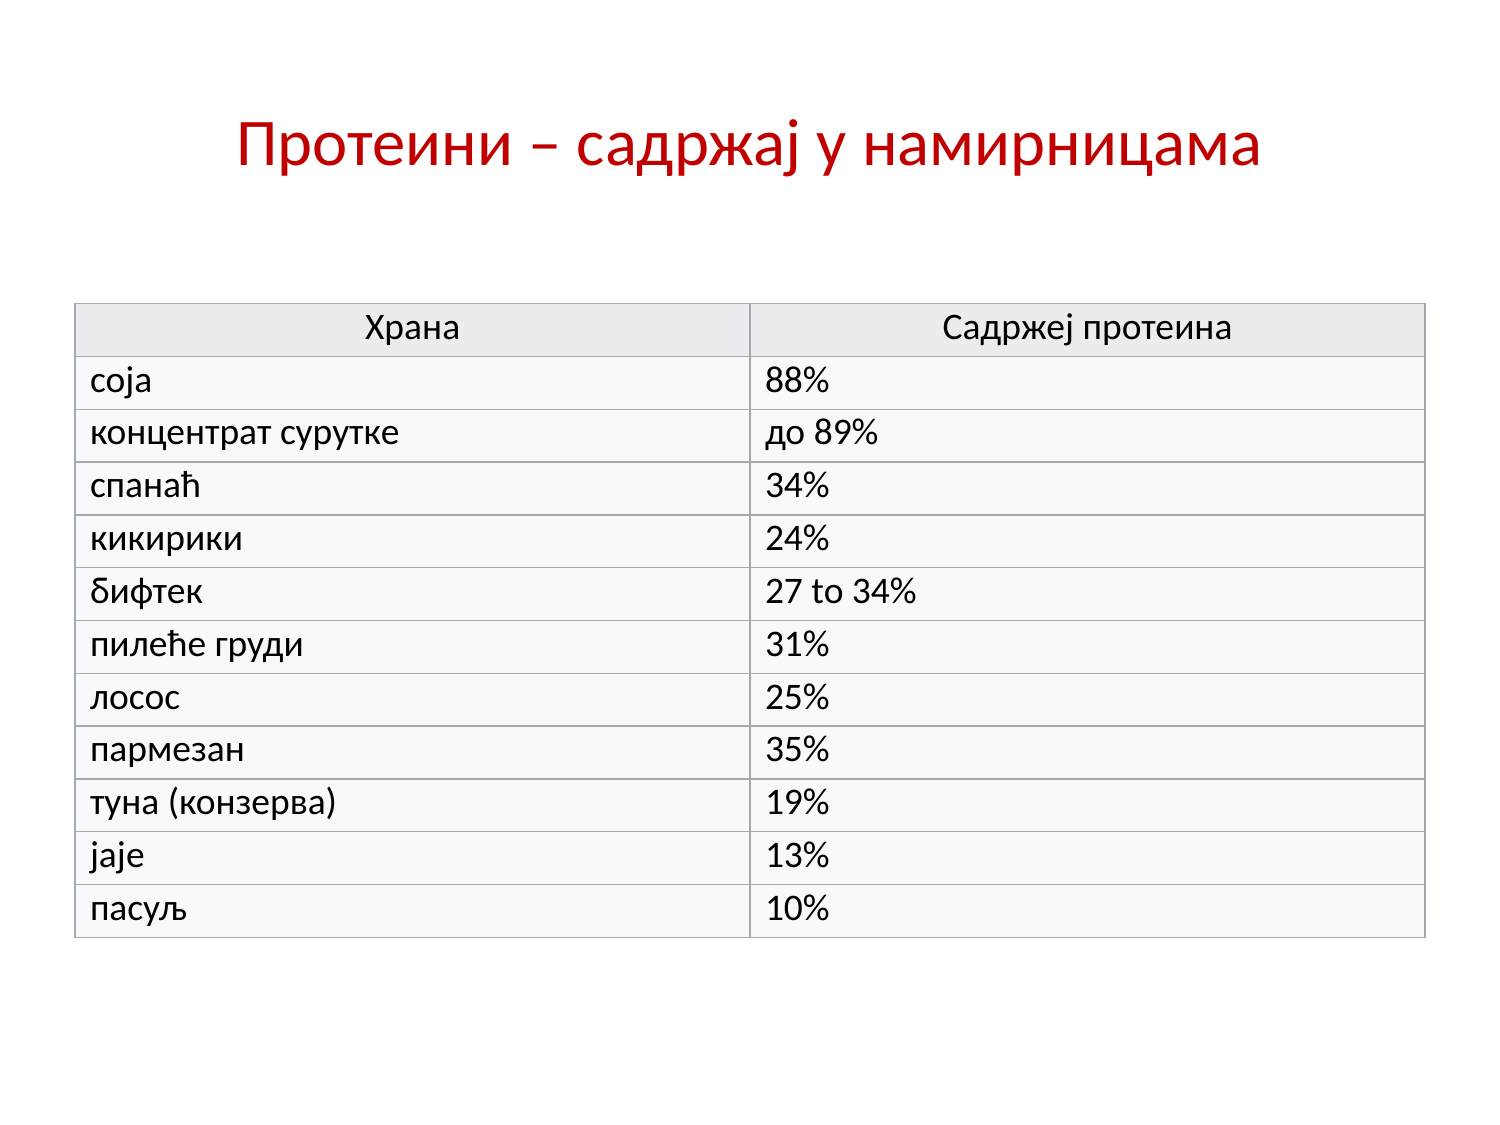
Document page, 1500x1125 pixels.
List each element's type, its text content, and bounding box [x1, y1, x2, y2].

table_header Храна [76, 304, 749, 356]
table_cell концентрат сурутке [76, 410, 749, 461]
table_cell кикирики [76, 516, 749, 567]
table_cell до 89% [751, 410, 1424, 461]
table_cell пармезан [76, 727, 749, 778]
table_cell 27 to 34% [751, 568, 1424, 620]
table_cell бифтек [76, 568, 749, 620]
table_cell 24% [751, 516, 1424, 567]
table_cell јаје [76, 832, 749, 884]
table_cell 13% [751, 832, 1424, 884]
table_cell 34% [751, 463, 1424, 514]
table_cell 10% [751, 885, 1424, 937]
table_header Садржеј протеина [751, 304, 1424, 356]
table_cell пасуљ [76, 885, 749, 937]
table_cell 88% [751, 357, 1424, 409]
table_cell соја [76, 357, 749, 409]
table_cell пилеће груди [76, 621, 749, 673]
table_cell 35% [751, 727, 1424, 778]
table_cell спанаћ [76, 463, 749, 514]
table_cell 19% [751, 780, 1424, 831]
table_cell лосос [76, 674, 749, 725]
table_cell туна (конзерва) [76, 780, 749, 831]
table_cell 31% [751, 621, 1424, 673]
title Протеини – садржај у намирницама [75, 45, 1425, 233]
table_cell 25% [751, 674, 1424, 725]
